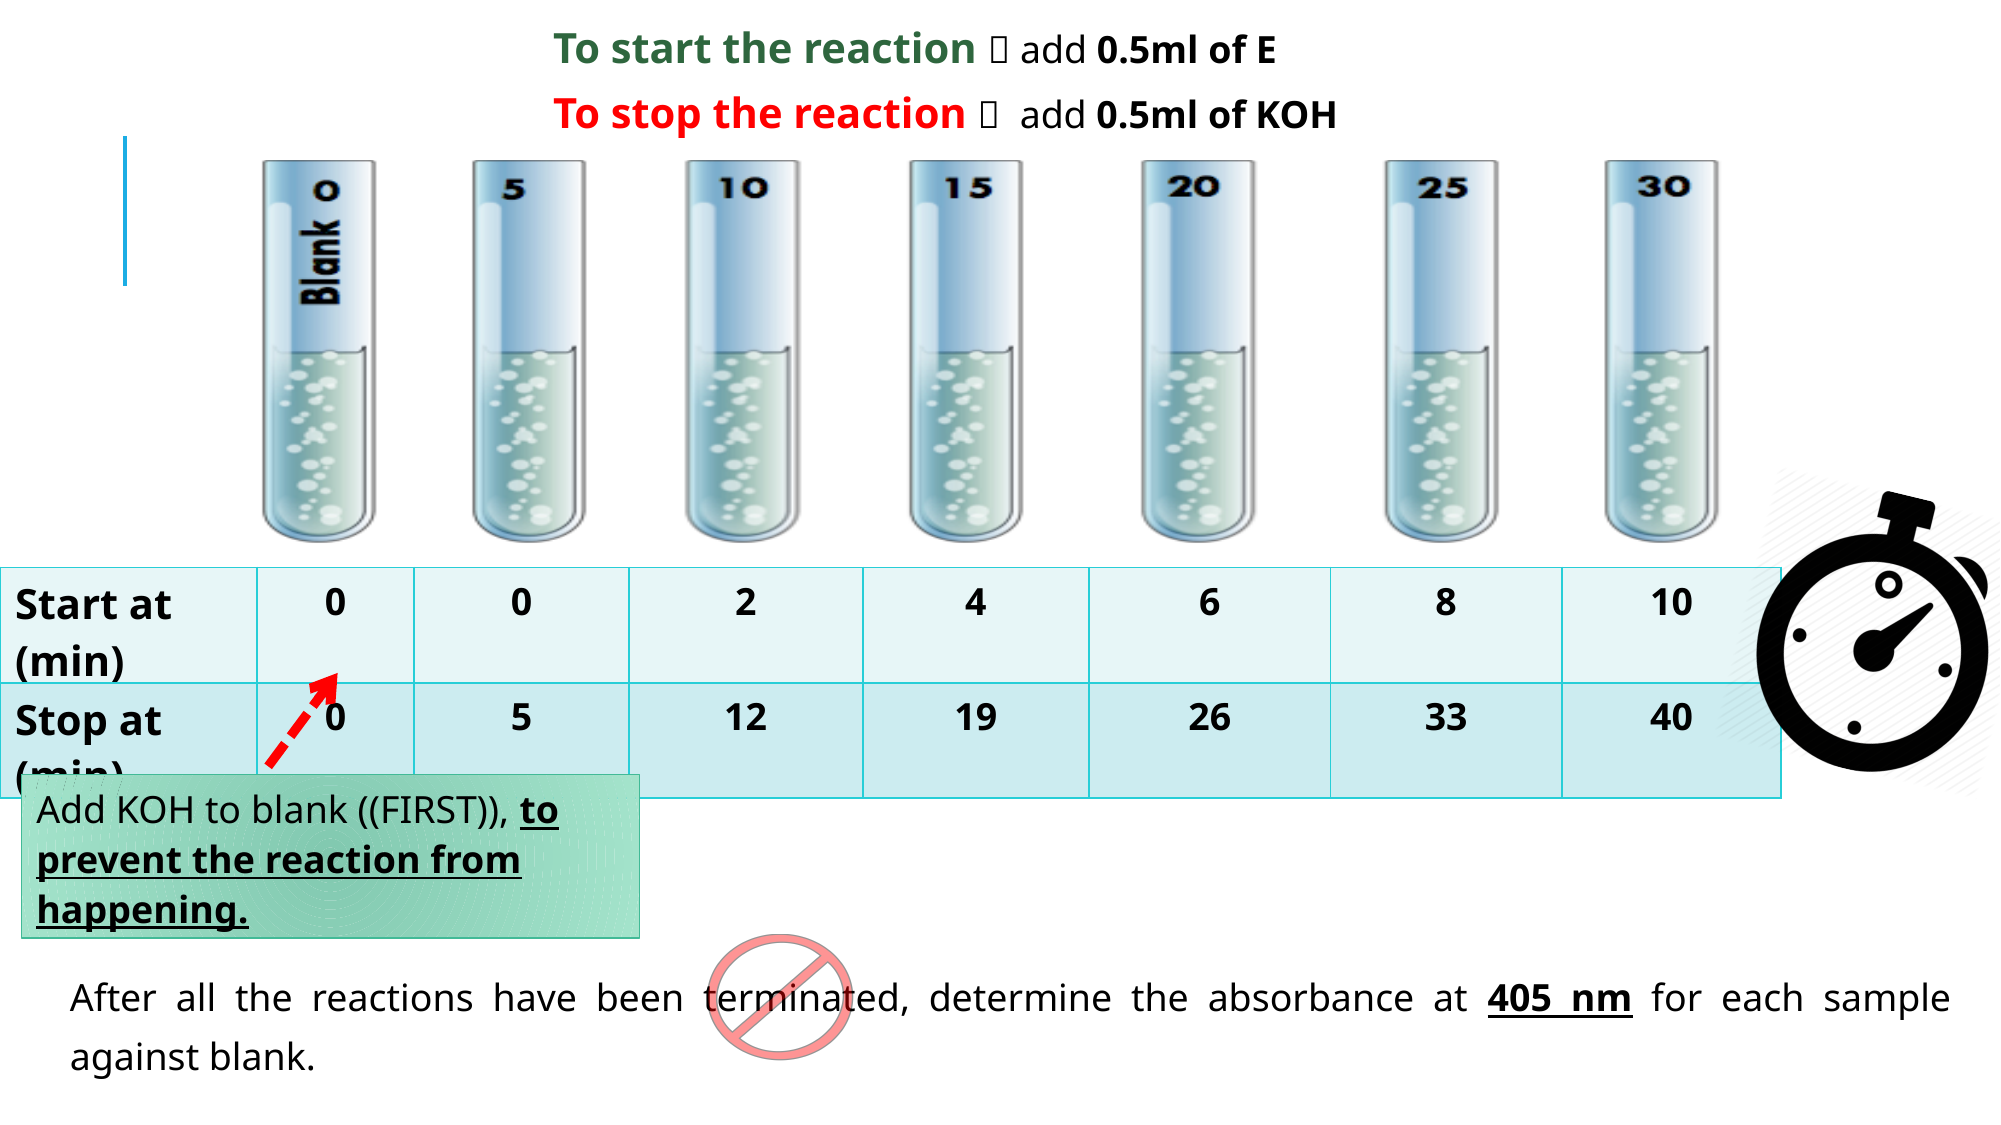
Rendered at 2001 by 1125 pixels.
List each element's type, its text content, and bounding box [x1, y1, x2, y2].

table_cell 0 [334, 684, 413, 774]
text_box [267, 672, 338, 767]
text_box Add KOH to blank ((FIRST)), to prevent the reaction from happening. [21, 774, 640, 939]
table_header 6 [1090, 573, 1330, 682]
table_header 2 [630, 573, 862, 682]
table_header 10 [1563, 570, 1734, 682]
picture [1713, 465, 2000, 799]
table_header 8 [1331, 573, 1561, 682]
table_cell 0 [258, 684, 271, 774]
table_cell 40 [1563, 684, 1780, 797]
table_header 4 [864, 573, 1088, 682]
table_header 0 [258, 572, 413, 682]
text_box To start the reaction  add 0.5ml of E To stop the reaction  add 0.5ml of KOH [538, 0, 1539, 145]
text_box After all the reactions have been terminated, determine the absorbance at 405 nm for each sample against blank. [55, 953, 1967, 1086]
table_header Start at (min) [1, 568, 256, 682]
picture [258, 160, 1729, 566]
table_header 0 [415, 573, 628, 682]
table_cell 5 [415, 684, 628, 774]
table_cell 19 [864, 684, 1088, 797]
picture [706, 933, 854, 1062]
table_cell Stop at (min) [1, 684, 256, 797]
table_cell 26 [1090, 684, 1330, 797]
table_cell 33 [1331, 684, 1561, 797]
table_cell 12 [630, 684, 862, 797]
